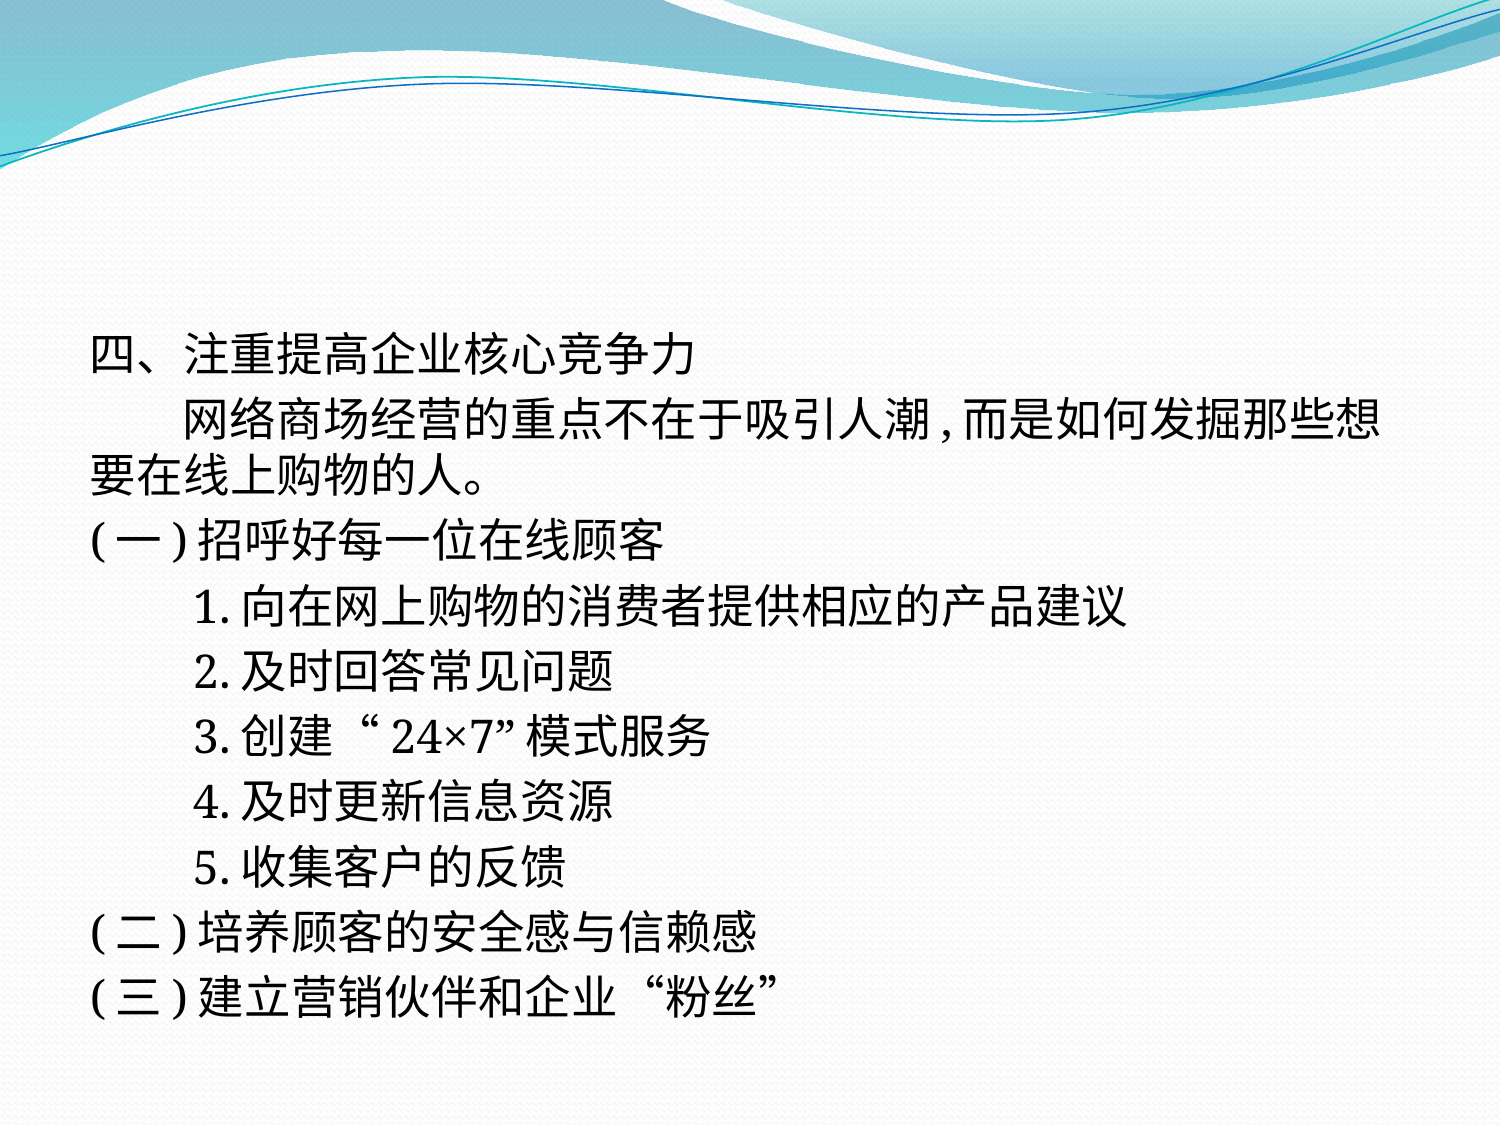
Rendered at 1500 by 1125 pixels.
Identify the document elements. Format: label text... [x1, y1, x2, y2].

list 四、注重提高企业核心竞争力 网络商场经营的重点不在于吸引人潮,而是如何发掘那些想要在线上购物的人。 (一)招呼好每一位在线顾客 1.向在网上购物的消费者提供相应的产品建议 2.及时回答常见问题 3.创建“24×7”模式服务 4.及时更新信息资源 5.收集客户的反馈 (二)培养顾客的安全感与信赖感 (三)建立营销伙伴和企业“粉丝” [75, 317, 1425, 1038]
